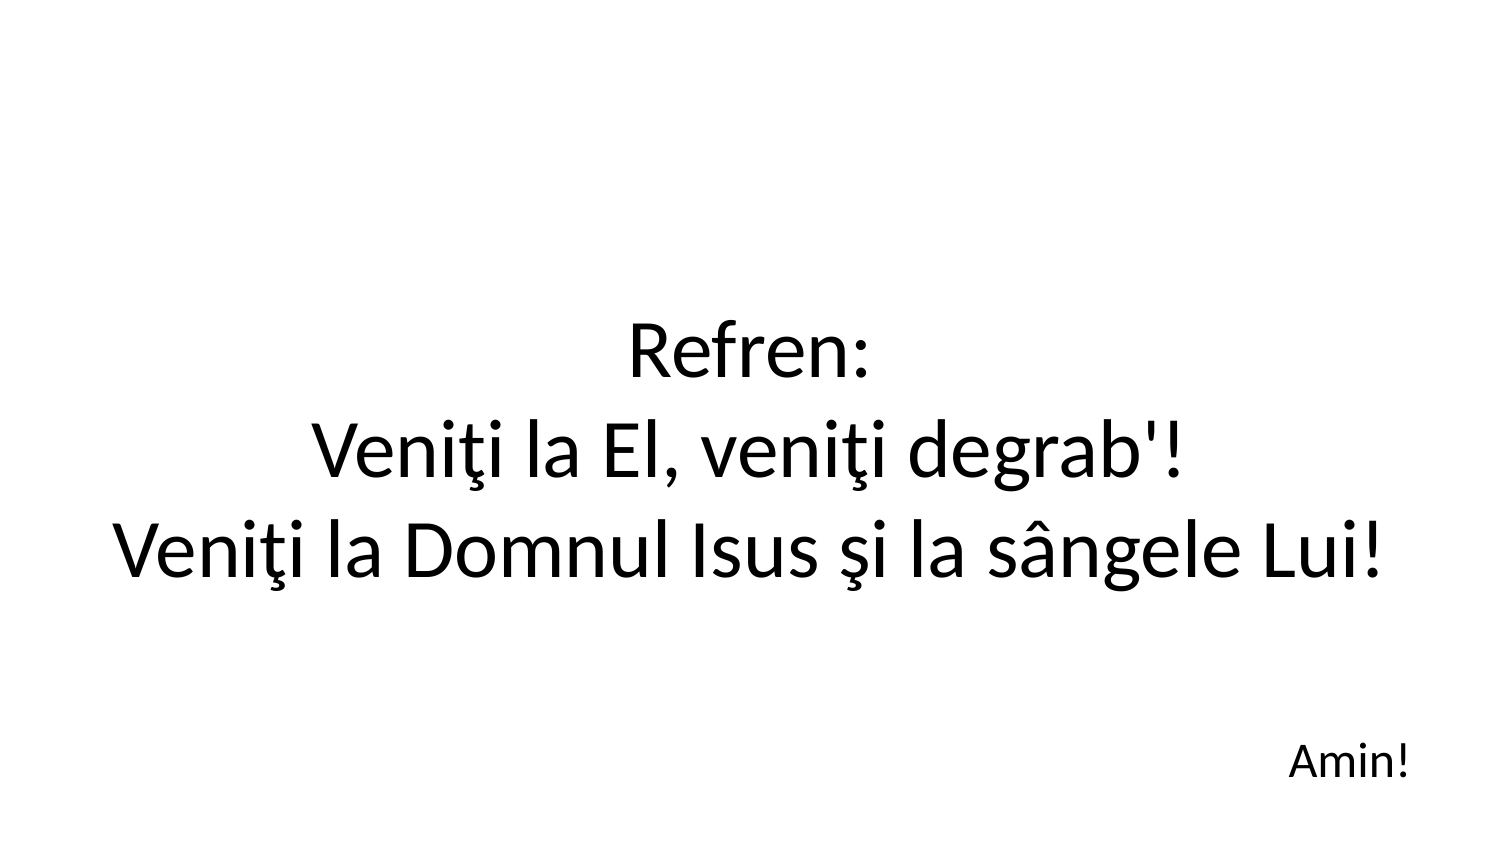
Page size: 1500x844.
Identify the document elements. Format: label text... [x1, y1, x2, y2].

text_box Refren: Veniţi la El, veniţi degrab'! Veniţi la Domnul Isus şi la sângele Lui! [97, 242, 1402, 602]
text_box Amin! [1273, 674, 1427, 795]
